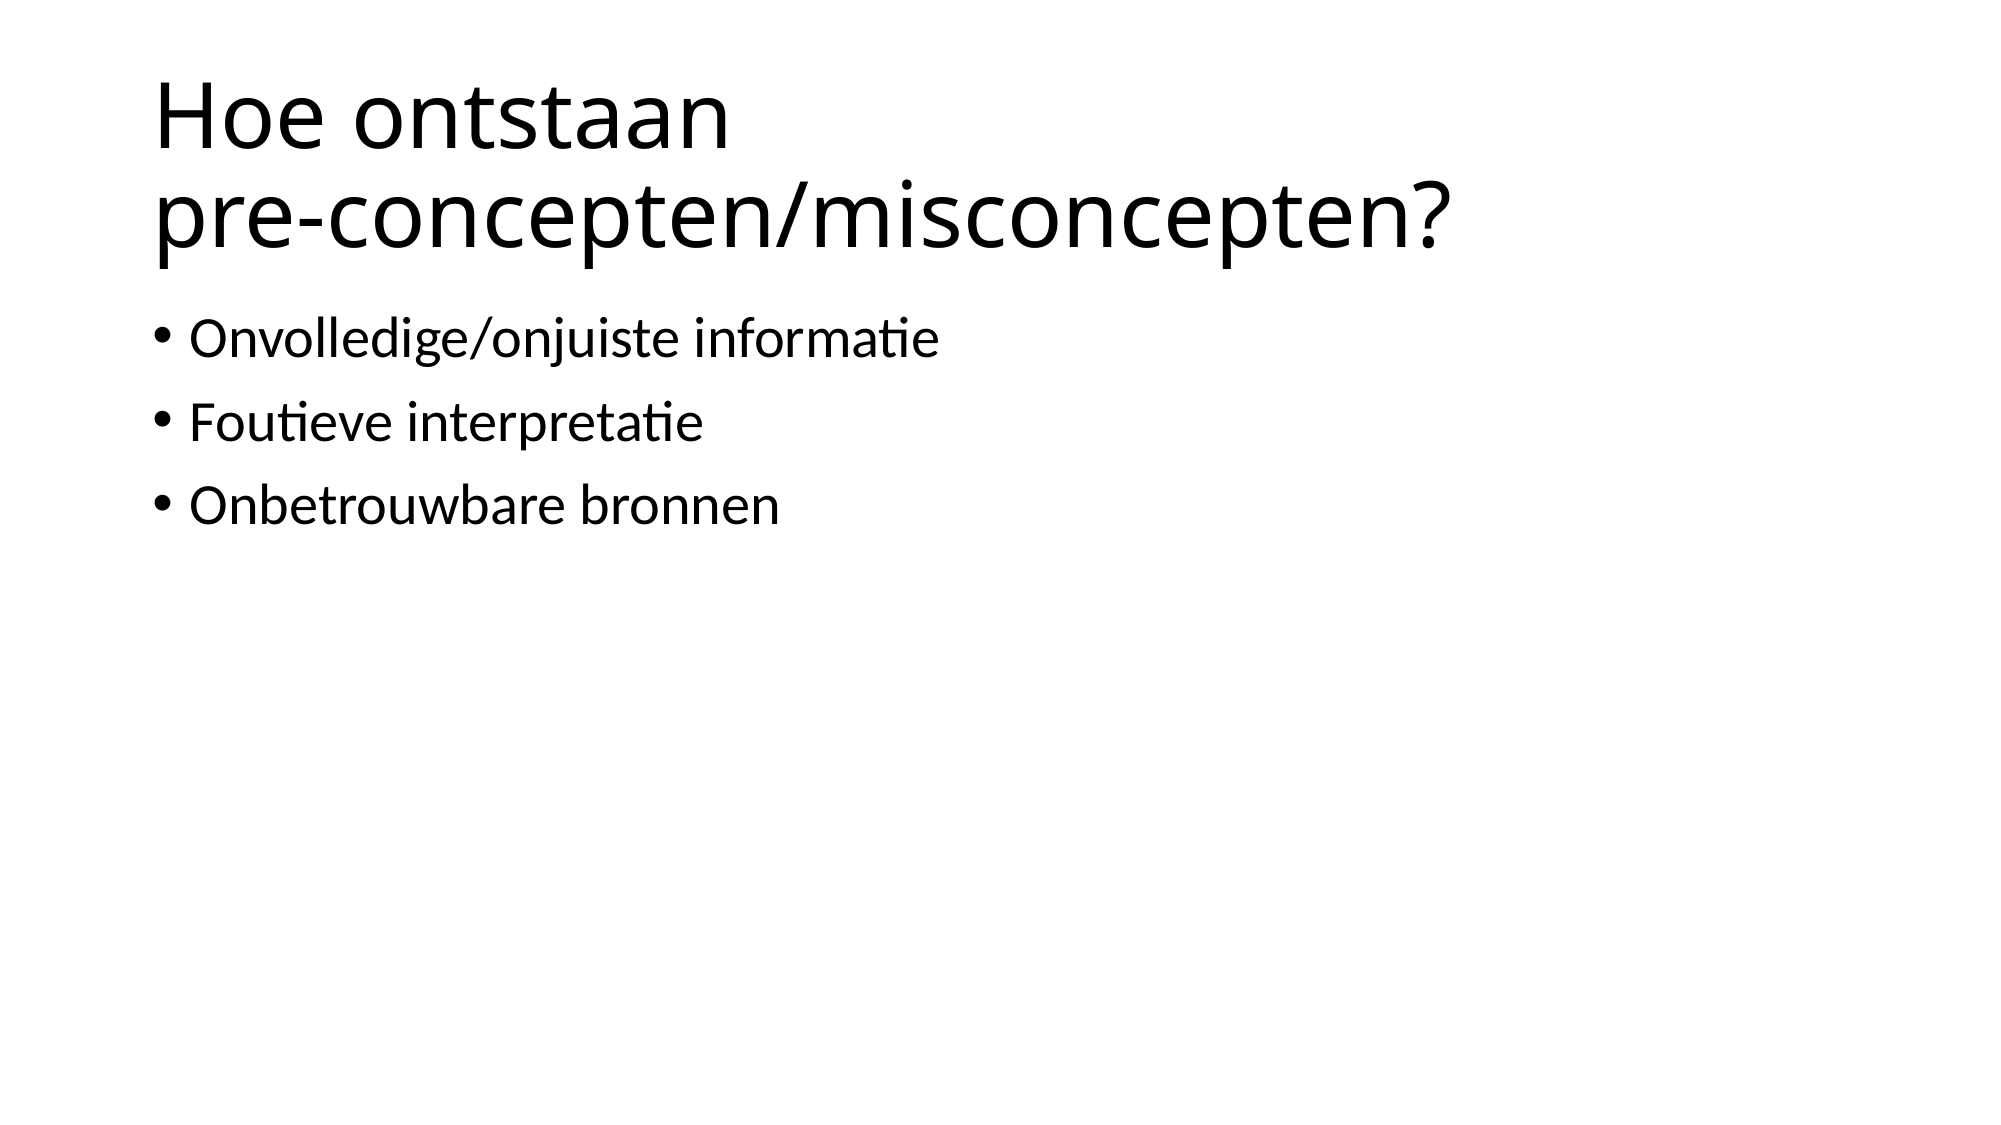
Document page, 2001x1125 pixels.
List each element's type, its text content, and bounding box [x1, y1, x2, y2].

list Onvolledige/onjuiste informatie Foutieve interpretatie Onbetrouwbare bronnen [137, 299, 1863, 1014]
title Hoe ontstaan pre-concepten/misconcepten? [137, 59, 1863, 278]
